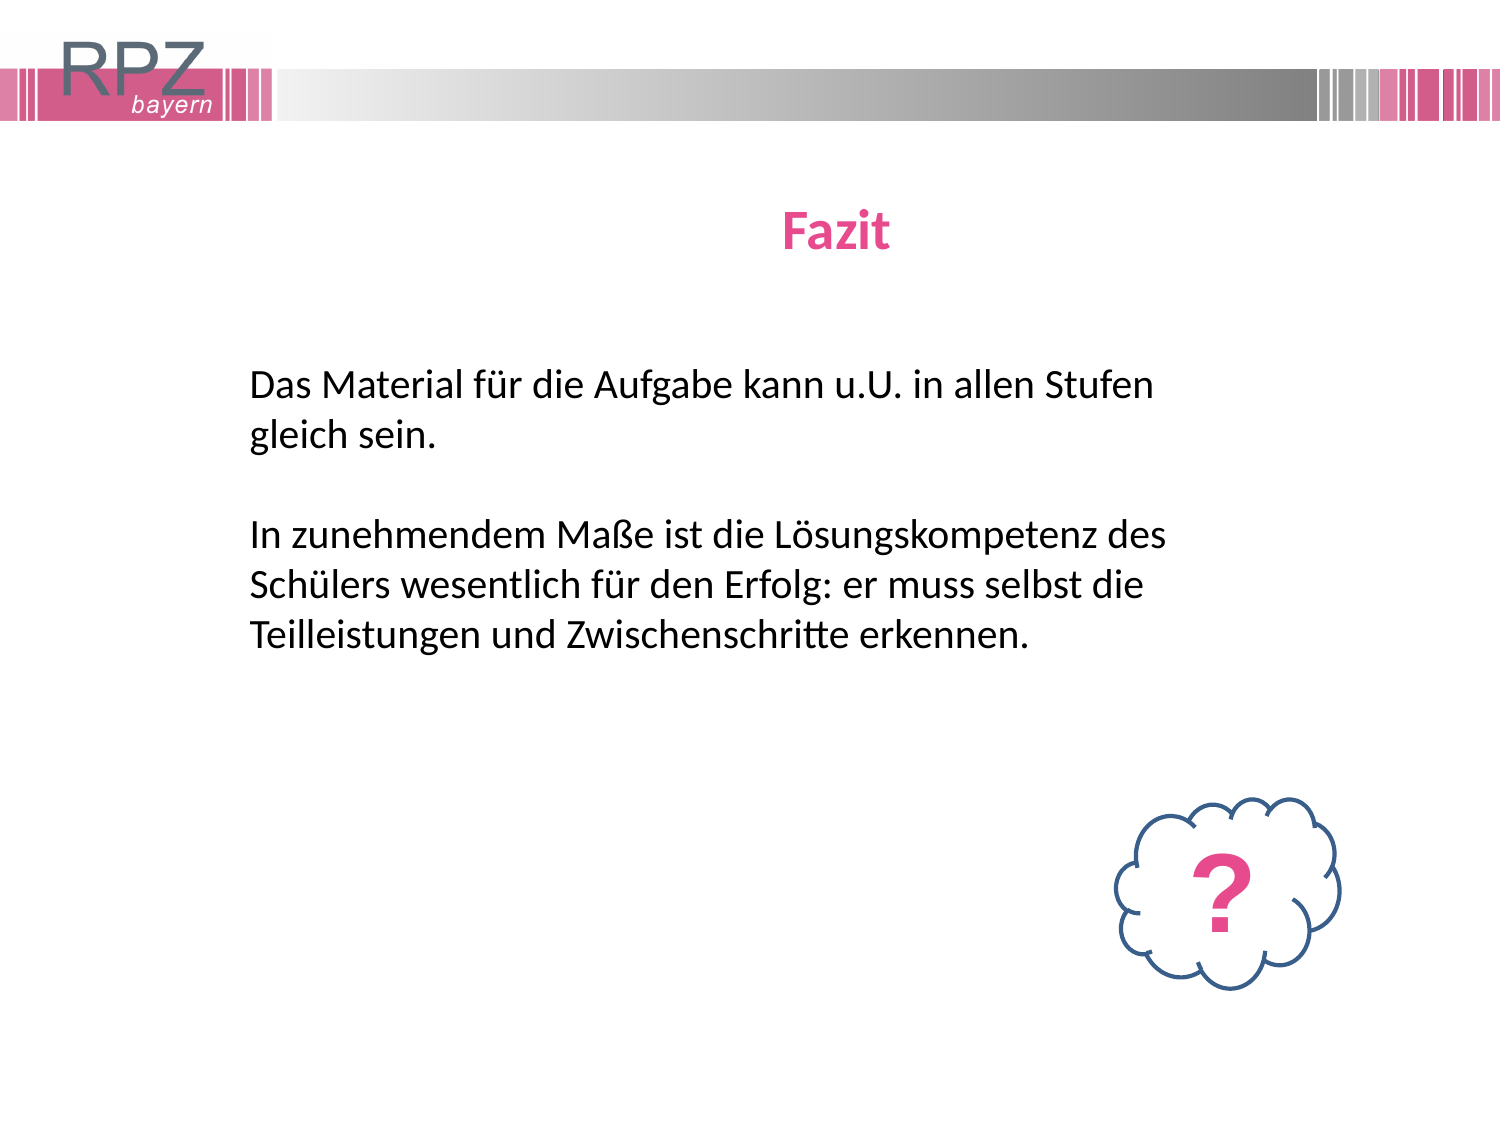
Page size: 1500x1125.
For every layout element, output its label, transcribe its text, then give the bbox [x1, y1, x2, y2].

text_box Das Material für die Aufgabe kann u.U. in allen Stufen gleich sein. In zunehmendem Maße ist die Lösungskompetenz des Schülers wesentlich für den Erfolg: er muss selbst die Teilleistungen und Zwischenschritte erkennen. [242, 349, 1270, 665]
picture [1319, 69, 1379, 121]
title Fazit [182, 173, 1492, 280]
picture [1380, 69, 1439, 121]
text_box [1115, 799, 1340, 989]
picture [1443, 69, 1500, 121]
picture [0, 31, 272, 121]
